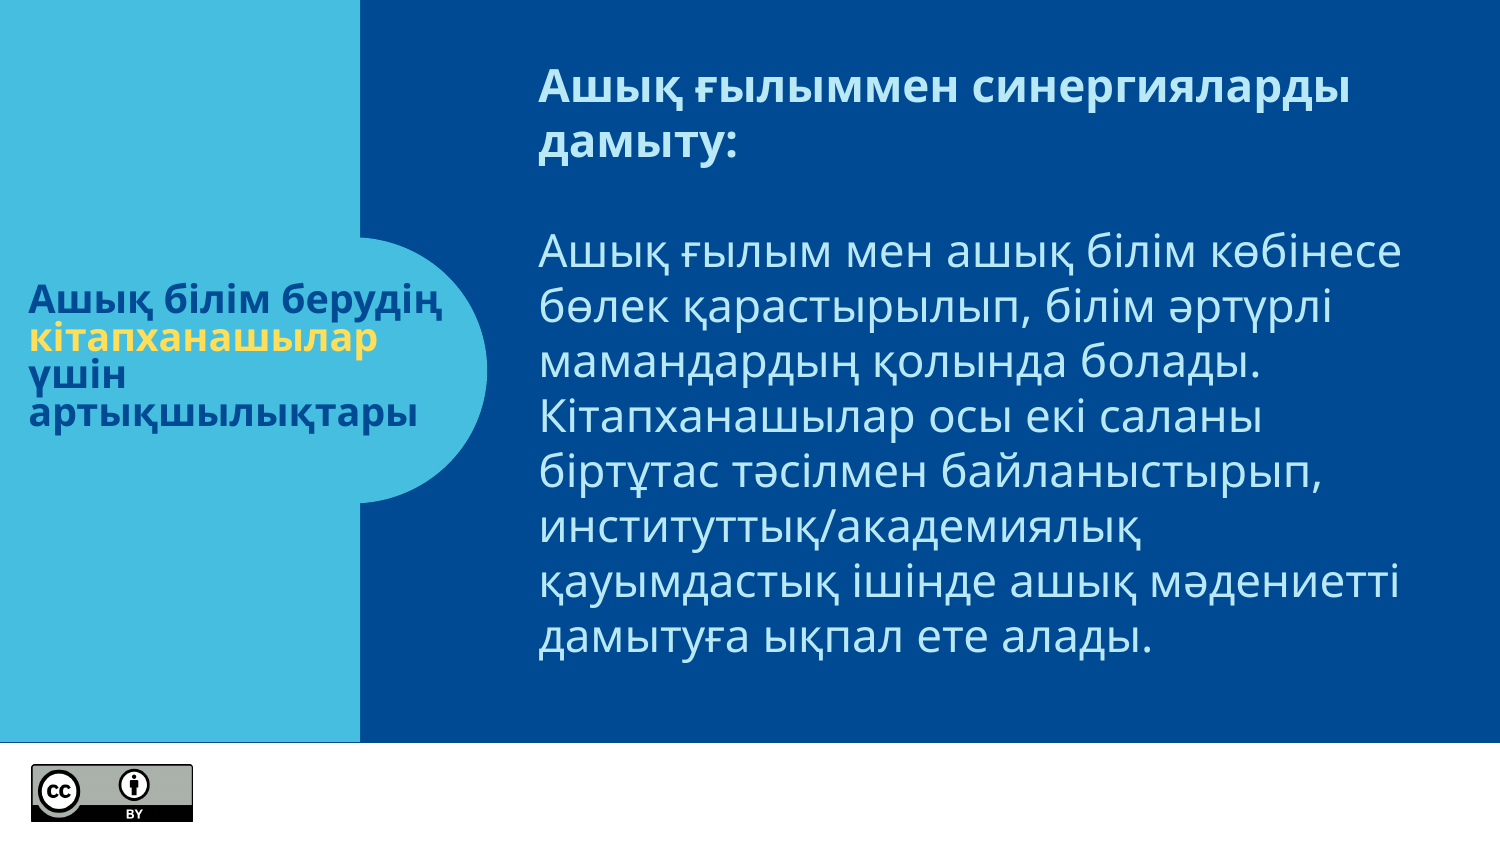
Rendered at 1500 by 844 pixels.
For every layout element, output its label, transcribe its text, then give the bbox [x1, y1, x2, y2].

text_box [0, 750, 1500, 844]
picture [31, 764, 193, 822]
text_box Ашық ғылыммен синергияларды дамыту: Ашық ғылым мен ашық білім көбінесе бөлек қарастырылып, білім әртүрлі мамандардың қолында болады. Кітапханашылар осы екі саланы біртұтас тәсілмен байланыстырып, институттық/академиялық қауымдастық ішінде ашық мәдениетті дамытуға ықпал ете алады. [523, 41, 1438, 677]
text_box Ашық білім берудің кітапханашылар үшін артықшылықтары [13, 267, 459, 450]
text_box [267, 237, 438, 267]
text_box [244, 288, 488, 504]
text_box [0, 0, 361, 742]
